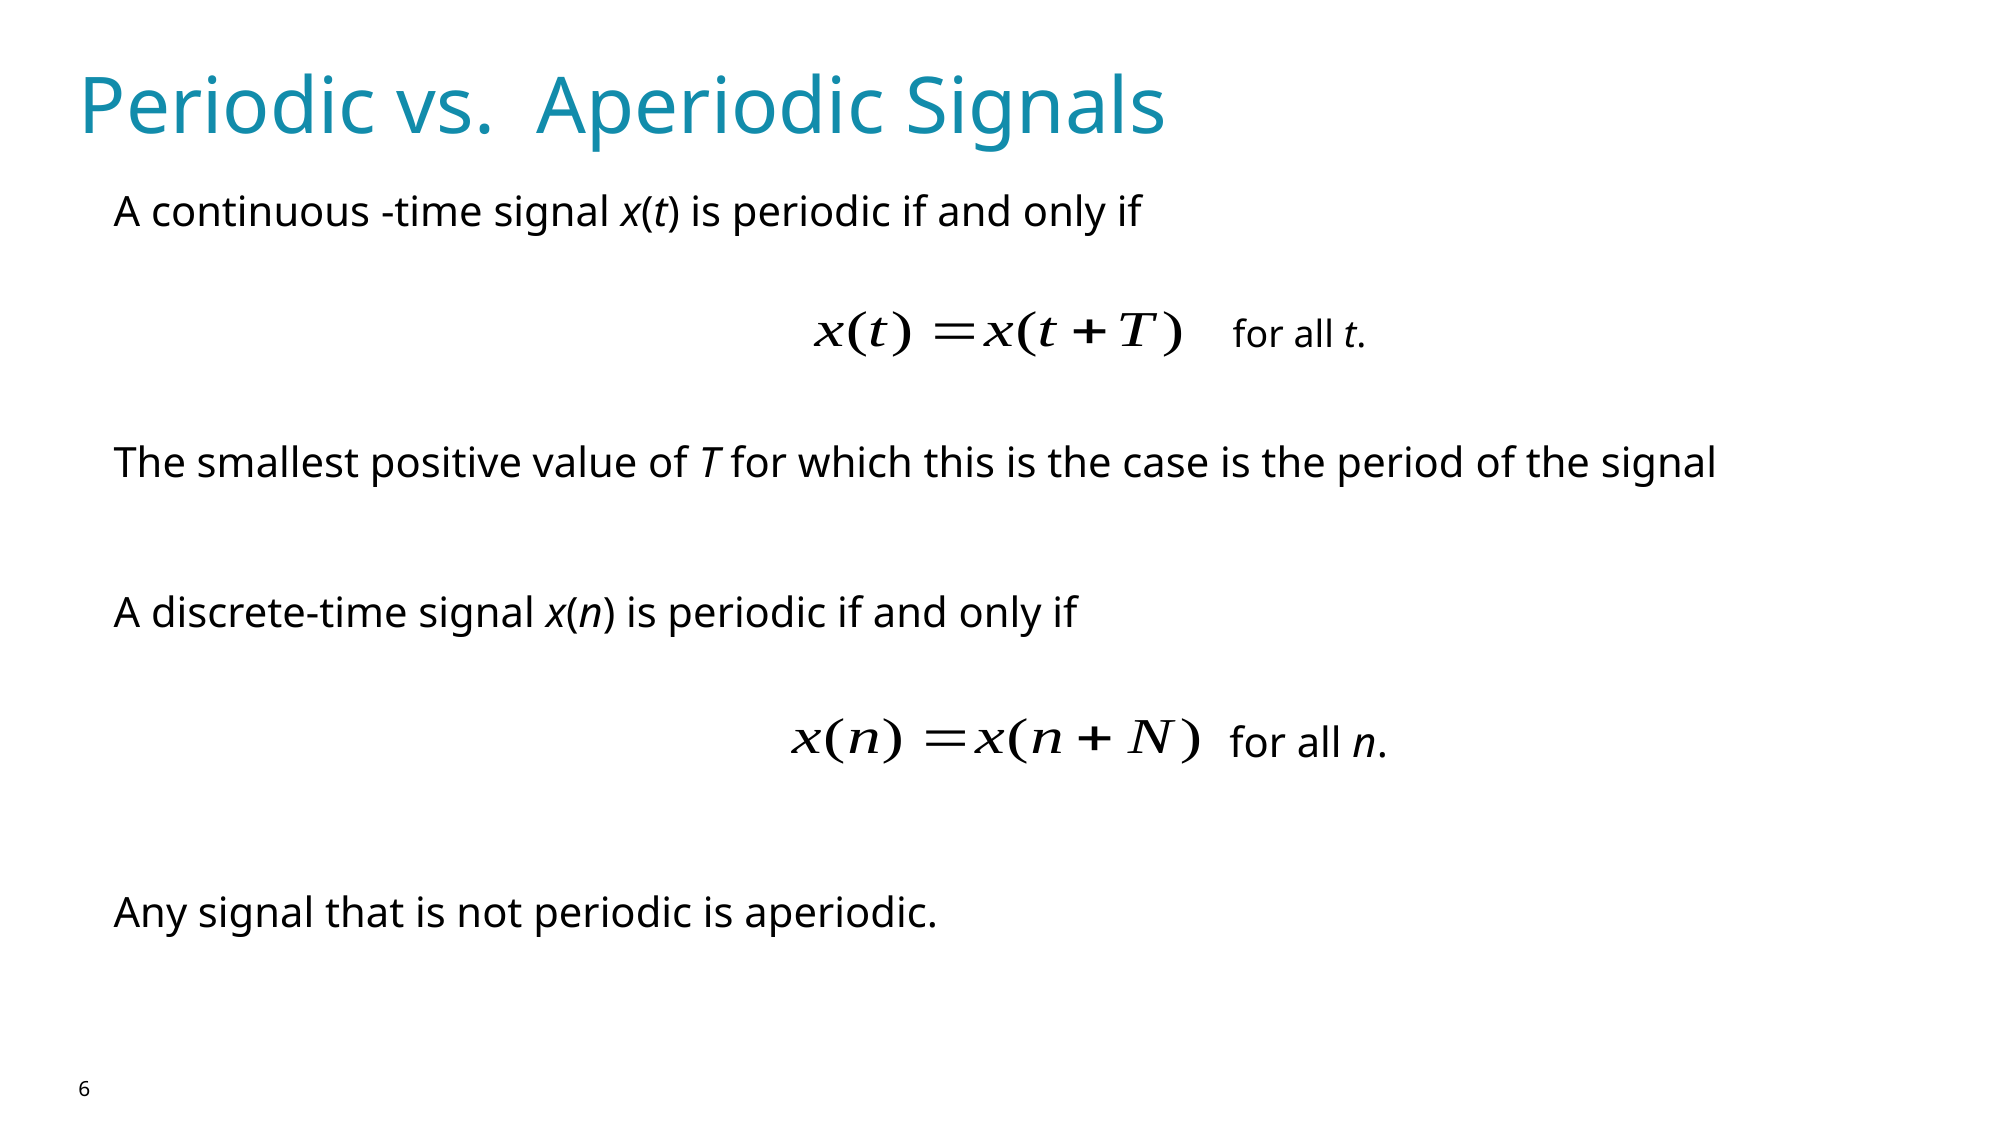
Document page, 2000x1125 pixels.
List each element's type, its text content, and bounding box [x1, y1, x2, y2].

text_box for all t. [1217, 302, 1382, 363]
text_box for all n. [1216, 708, 1403, 774]
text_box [800, 299, 1198, 368]
text_box A continuous -time signal x(t) is periodic if and only if The smallest positive value of T for which this is the case is the period of the signal A discrete-time signal x(n) is periodic if and only if Any signal that is not periodic is aperiodic. [98, 177, 1733, 943]
title Periodic vs. Aperiodic Signals [78, 55, 1910, 150]
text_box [778, 707, 1215, 775]
